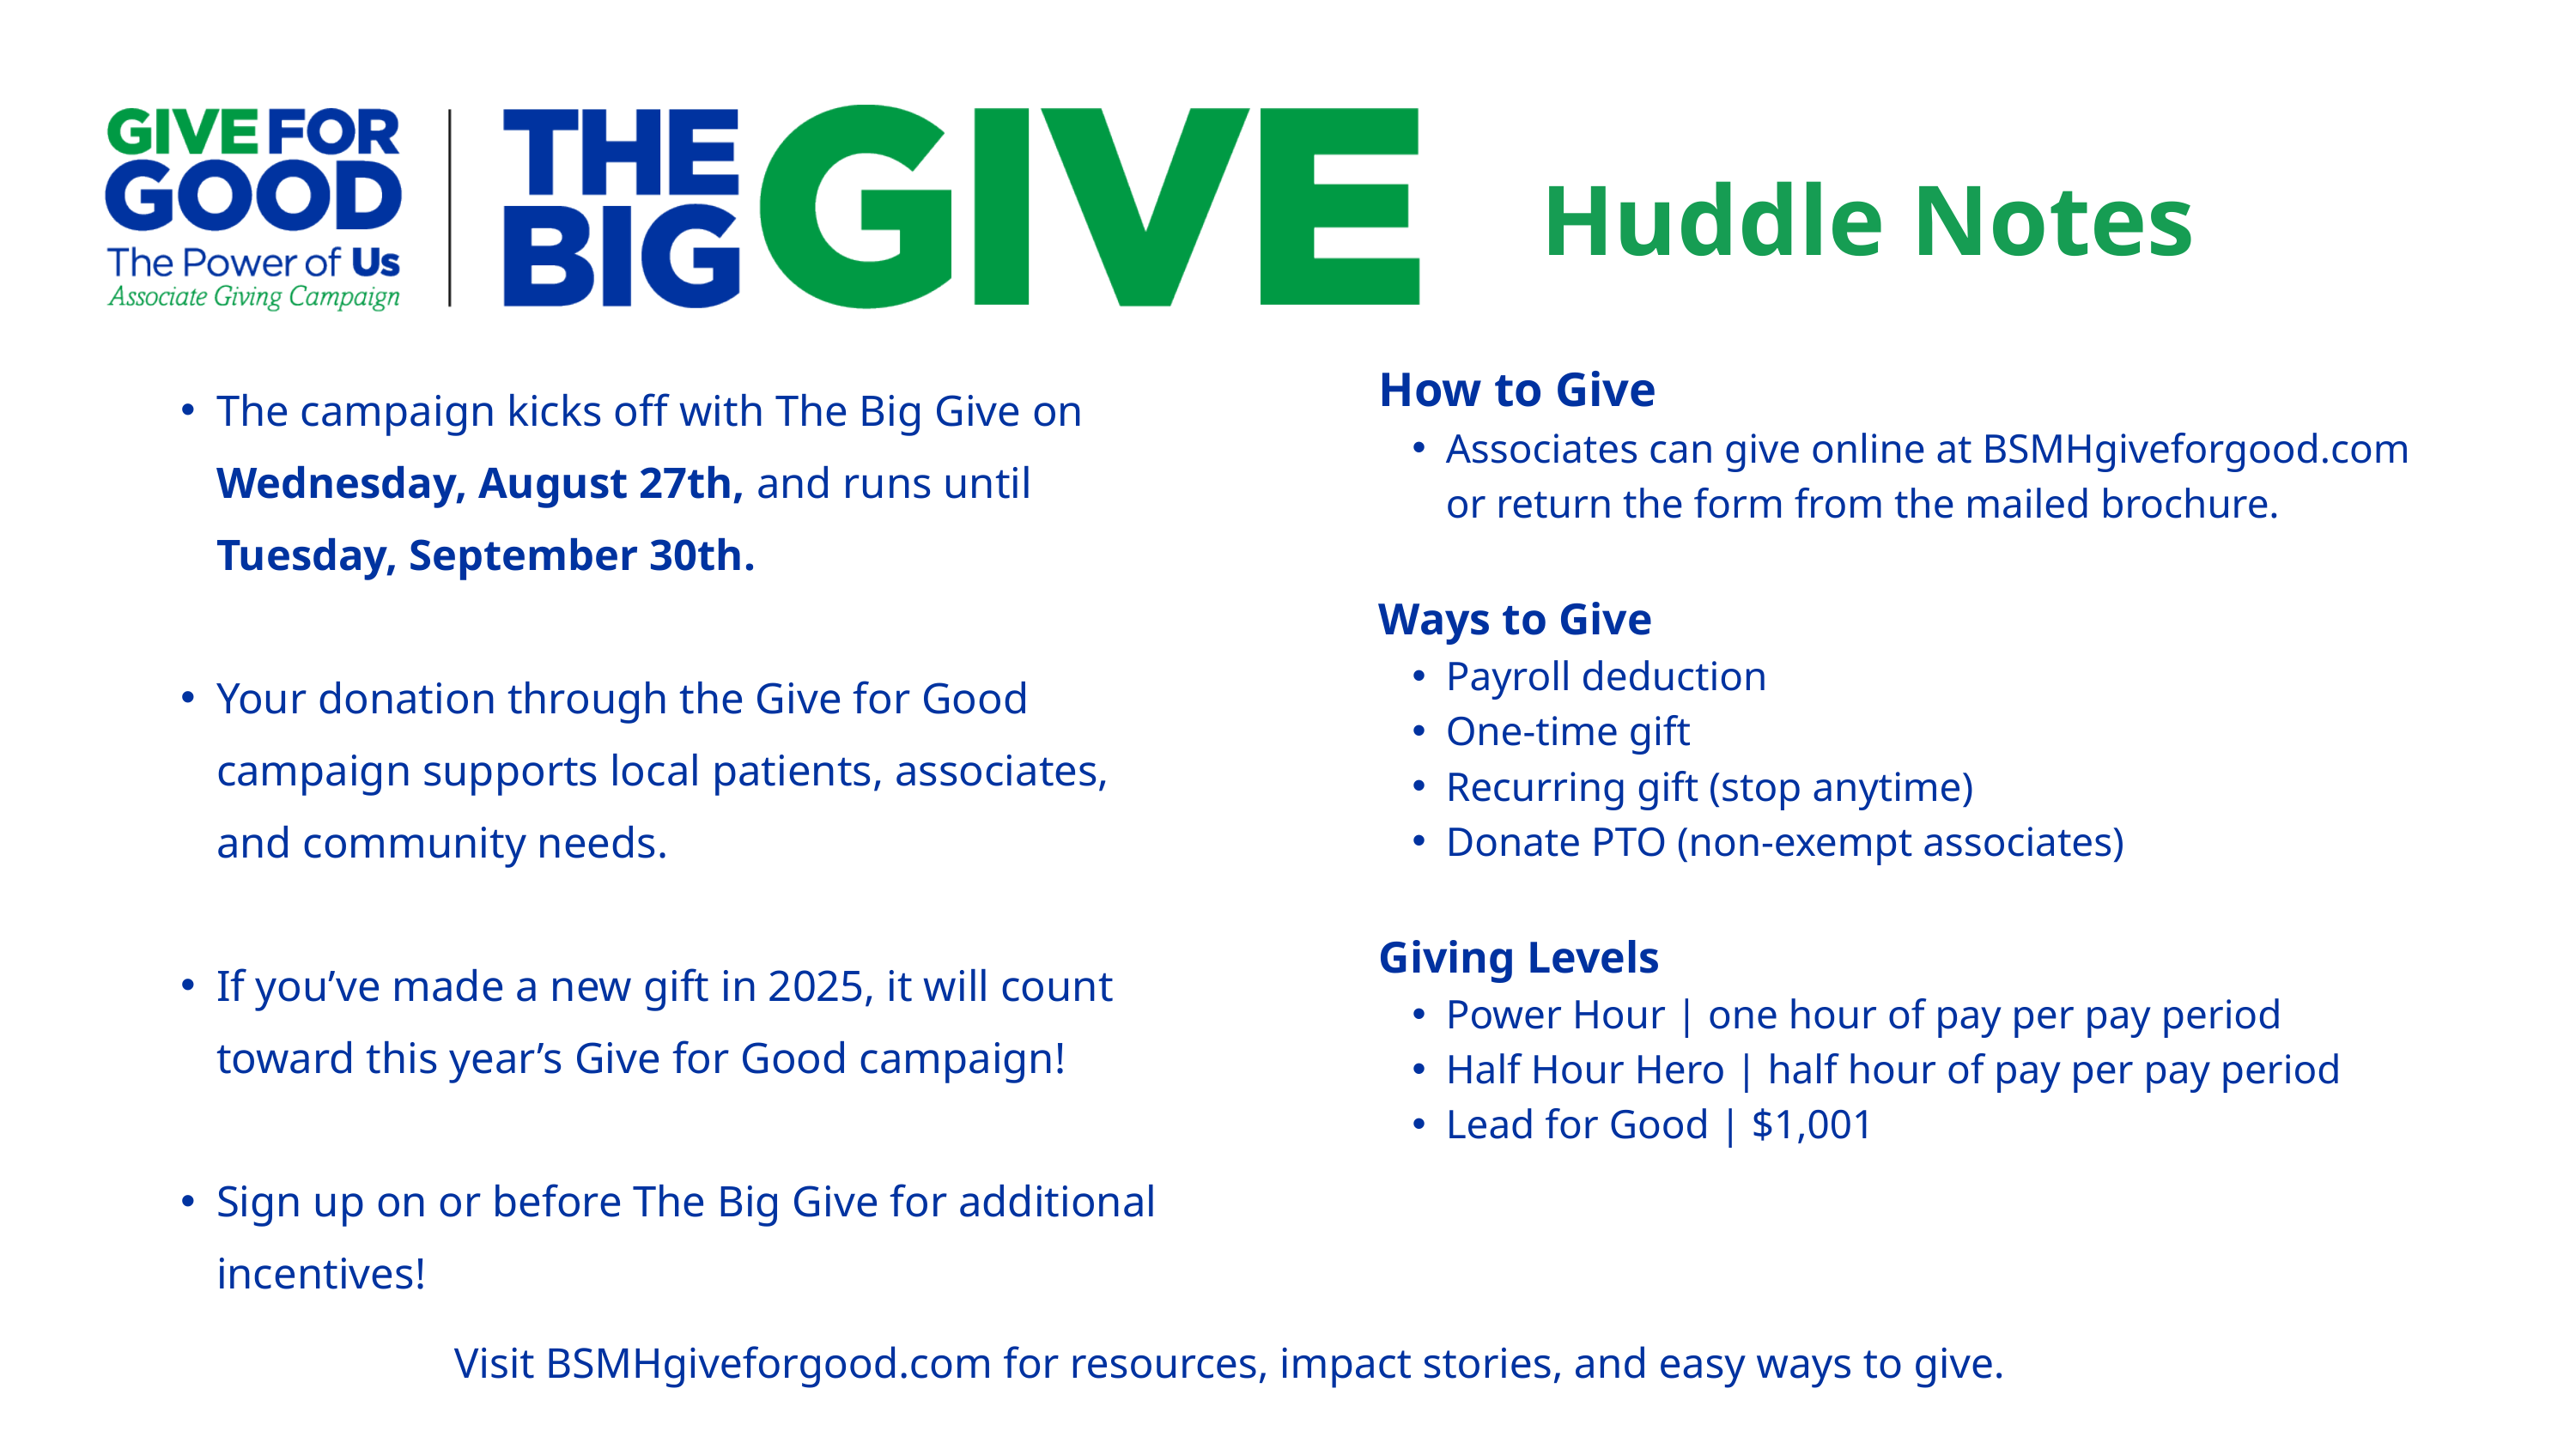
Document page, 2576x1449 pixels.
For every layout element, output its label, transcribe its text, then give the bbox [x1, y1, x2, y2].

text_box The campaign kicks off with The Big Give on Wednesday, August 27th, and runs until Tuesday, September 30th. Your donation through the Give for Good campaign supports local patients, associates, and community needs. If you’ve made a new gift in 2025, it will count toward this year’s Give for Good campaign! Sign up on or before The Big Give for additional incentives! [144, 362, 1186, 1449]
text_box How to Give Associates can give online at BSMHgiveforgood.com or return the form from the mailed brochure. Ways to Give Payroll deduction One-time gift Recurring gift (stop anytime) Donate PTO (non-exempt associates) Giving Levels Power Hour | one hour of pay per pay period Half Hour Hero | half hour of pay per pay period Lead for Good | $1,001 [1378, 350, 2432, 1258]
text_box [80, 43, 1428, 380]
text_box Visit BSMHgiveforgood.com for resources, impact stories, and easy ways to give. [414, 1329, 2048, 1387]
text_box Huddle Notes [1286, 139, 2450, 275]
